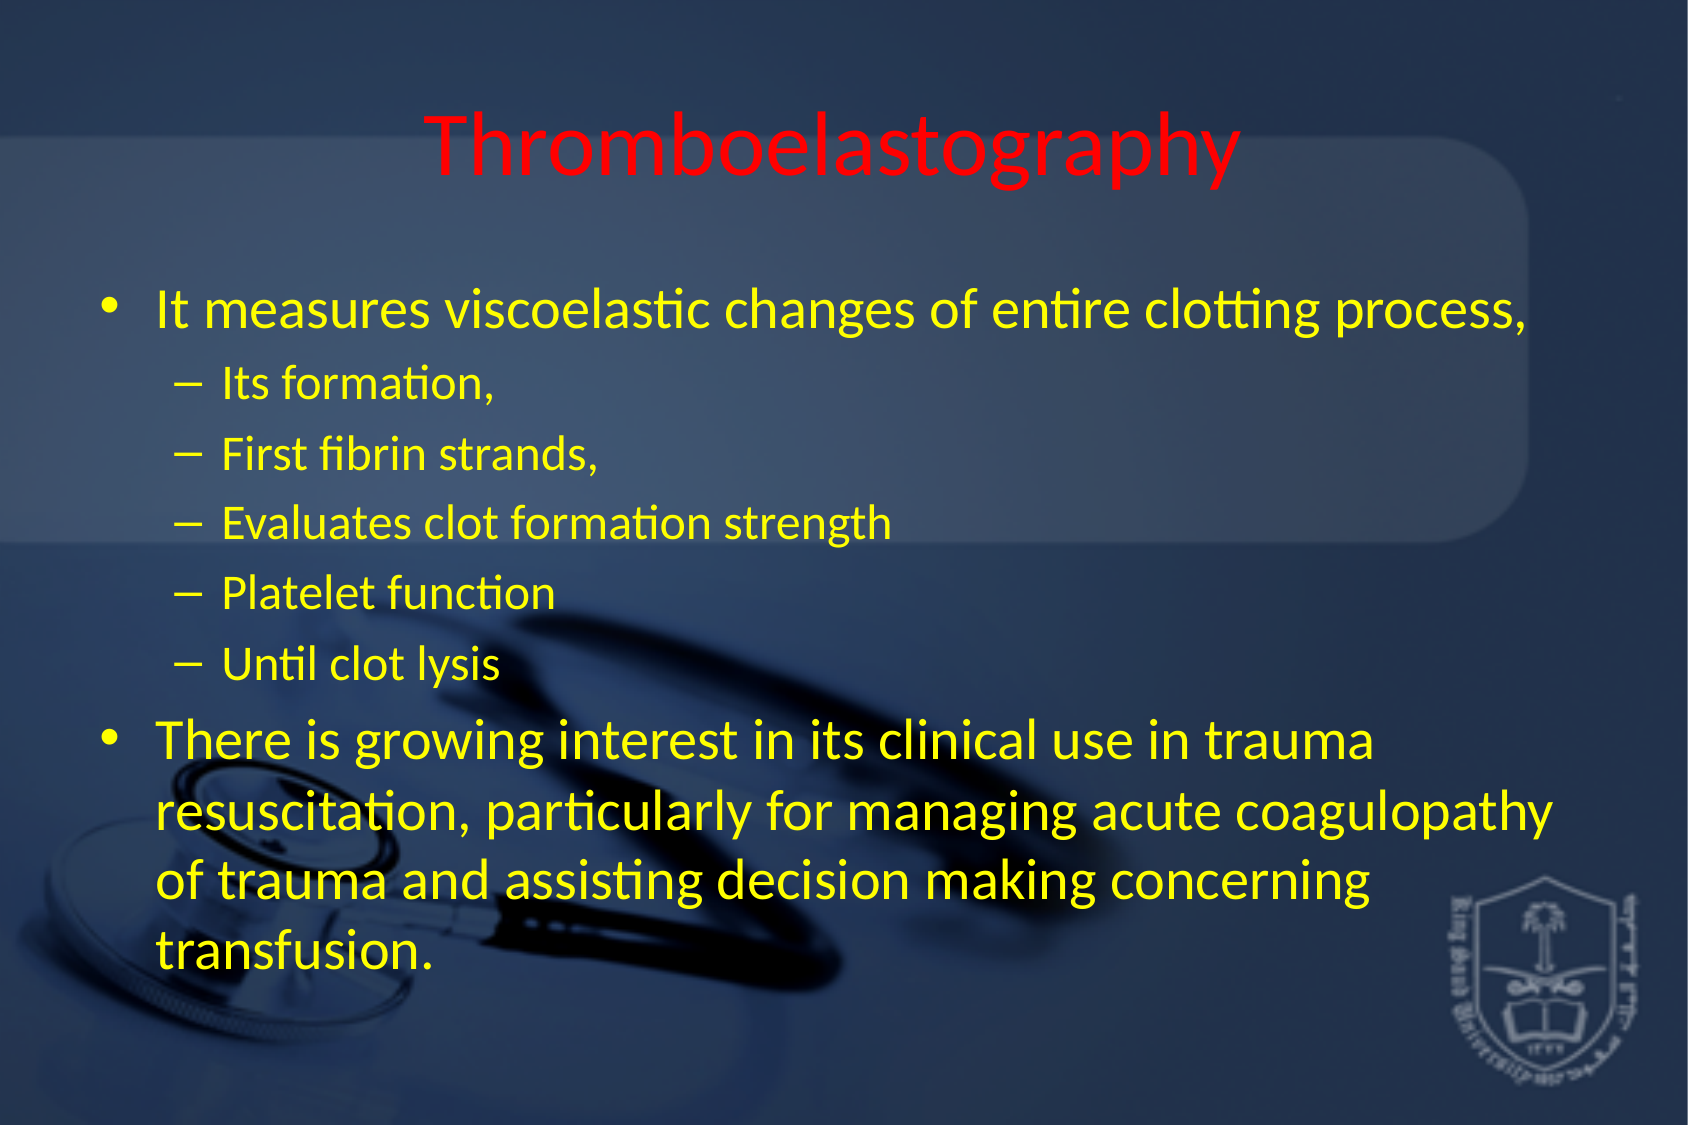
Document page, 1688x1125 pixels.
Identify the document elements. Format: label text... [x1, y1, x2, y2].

picture [0, 0, 1688, 1125]
title Thromboelastography [84, 45, 1604, 233]
list It measures viscoelastic changes of entire clotting process, Its formation, First fibrin strands, Evaluates clot formation strength Platelet function Until clot lysis There is growing interest in its clinical use in trauma resuscitation, particularly for managing acute coagulopathy of trauma and assisting decision making concerning transfusion. [84, 262, 1604, 1005]
